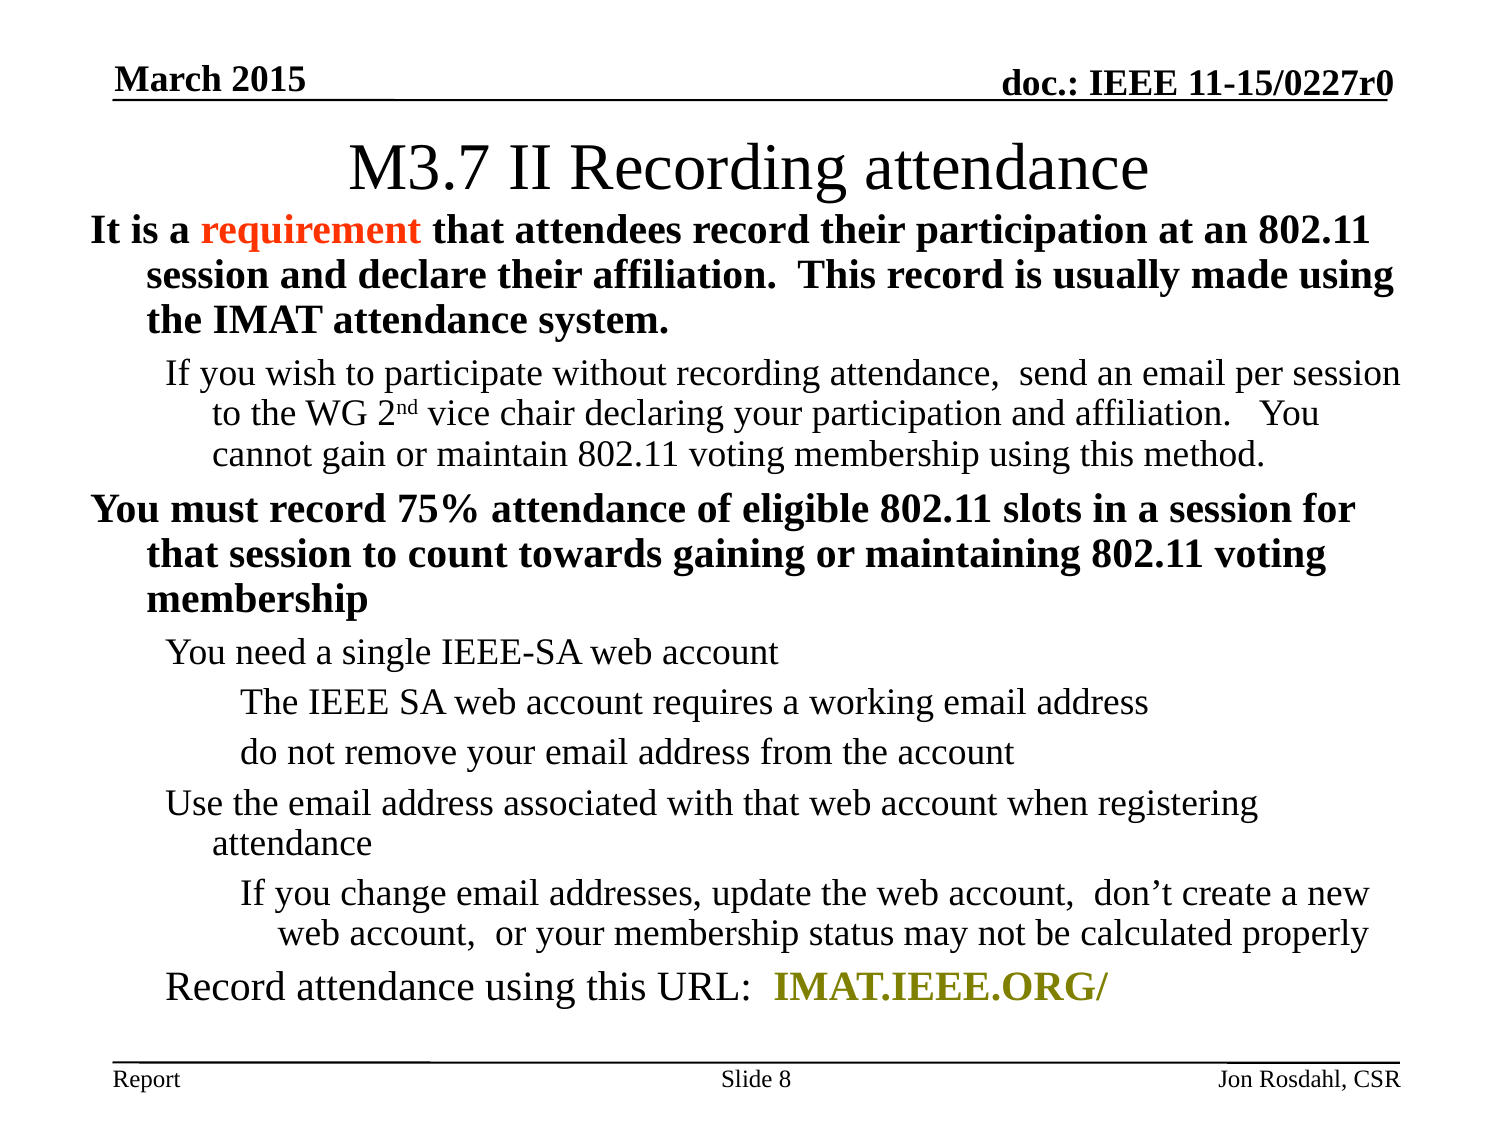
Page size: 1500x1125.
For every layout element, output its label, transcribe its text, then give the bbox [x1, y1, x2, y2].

list It is a requirement that attendees record their participation at an 802.11 session and declare their affiliation. This record is usually made using the IMAT attendance system. If you wish to participate without recording attendance, send an email per session to the WG 2nd vice chair declaring your participation and affiliation. You cannot gain or maintain 802.11 voting membership using this method. You must record 75% attendance of eligible 802.11 slots in a session for that session to count towards gaining or maintaining 802.11 voting membership You need a single IEEE-SA web account The IEEE SA web account requires a working email address do not remove your email address from the account Use the email address associated with that web account when registering attendance If you change email addresses, update the web account, don’t create a new web account, or your membership status may not be calculated properly Record attendance using this URL: IMAT.IEEE.ORG/ [74, 199, 1438, 1051]
footer Jon Rosdahl, CSR [878, 1061, 1402, 1093]
title M3.7 II Recording attendance [112, 112, 1388, 199]
slide_number Slide 8 [712, 1061, 800, 1123]
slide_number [114, 54, 423, 100]
